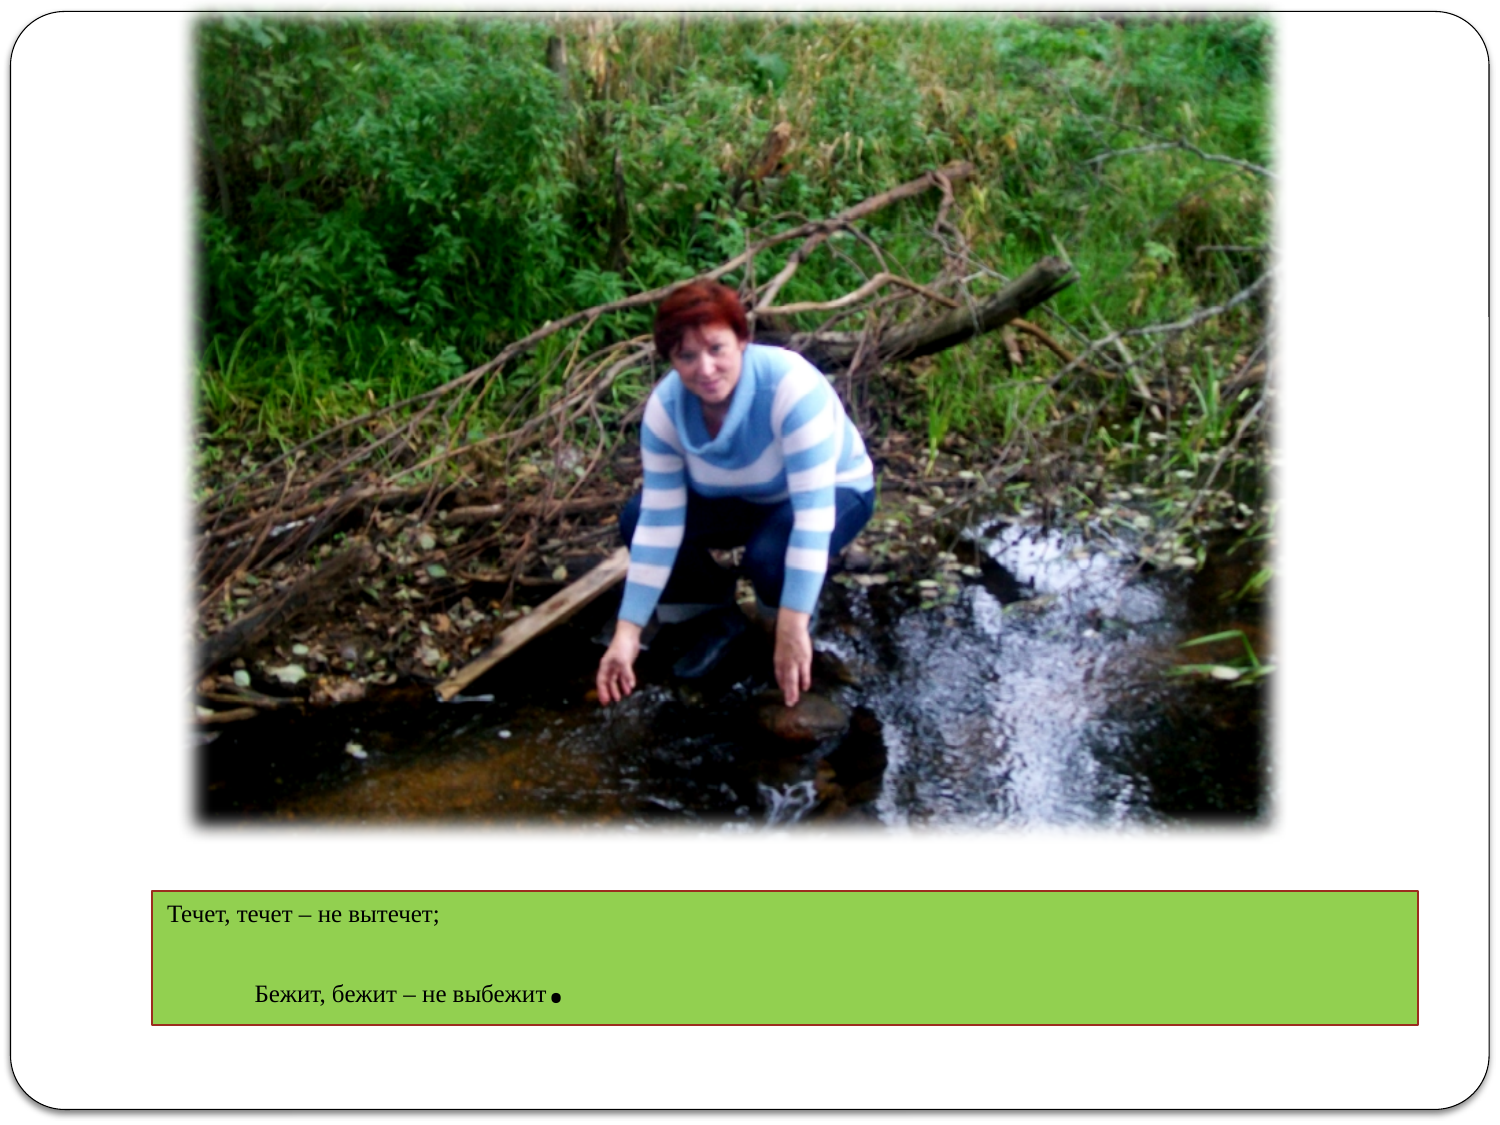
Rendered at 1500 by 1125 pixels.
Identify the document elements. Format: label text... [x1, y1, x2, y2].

text_box Течет, течет – не вытечет; Бежит, бежит – не выбежит. [151, 890, 1419, 1026]
picture [177, 0, 1290, 844]
